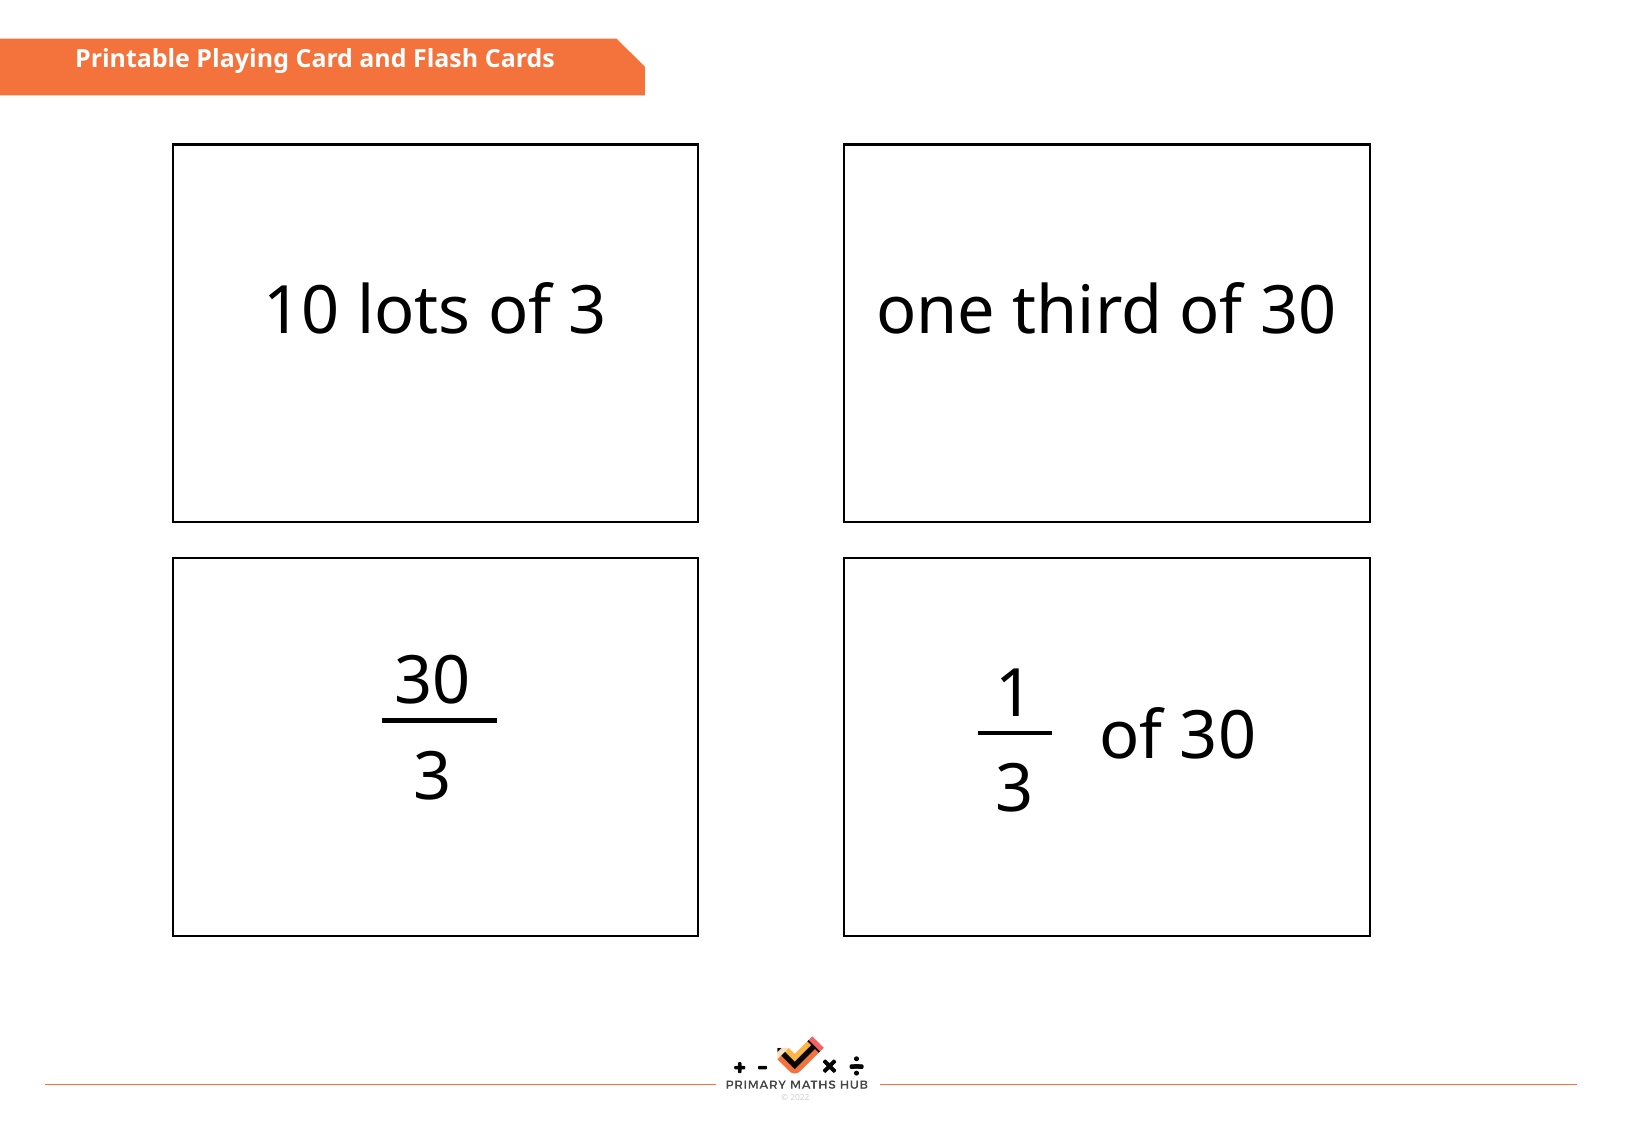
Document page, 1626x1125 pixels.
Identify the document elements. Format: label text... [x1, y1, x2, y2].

table_cell 3 [368, 720, 497, 815]
text_box one third of 30 [844, 259, 1370, 355]
table_header 30 [368, 625, 497, 720]
text_box [172, 557, 699, 937]
text_box of 30 [1058, 684, 1298, 780]
picture [722, 1034, 872, 1094]
text_box Printable Playing Card and Flash Cards [0, 37, 646, 97]
text_box 10 lots of 3 [172, 259, 699, 355]
text_box © 2022 [720, 1084, 870, 1110]
text_box [843, 557, 1371, 937]
text_box [172, 143, 699, 259]
text_box [172, 355, 699, 523]
table_cell 3 [978, 735, 1052, 828]
table_header 1 [978, 638, 1052, 731]
text_box [843, 143, 1371, 523]
